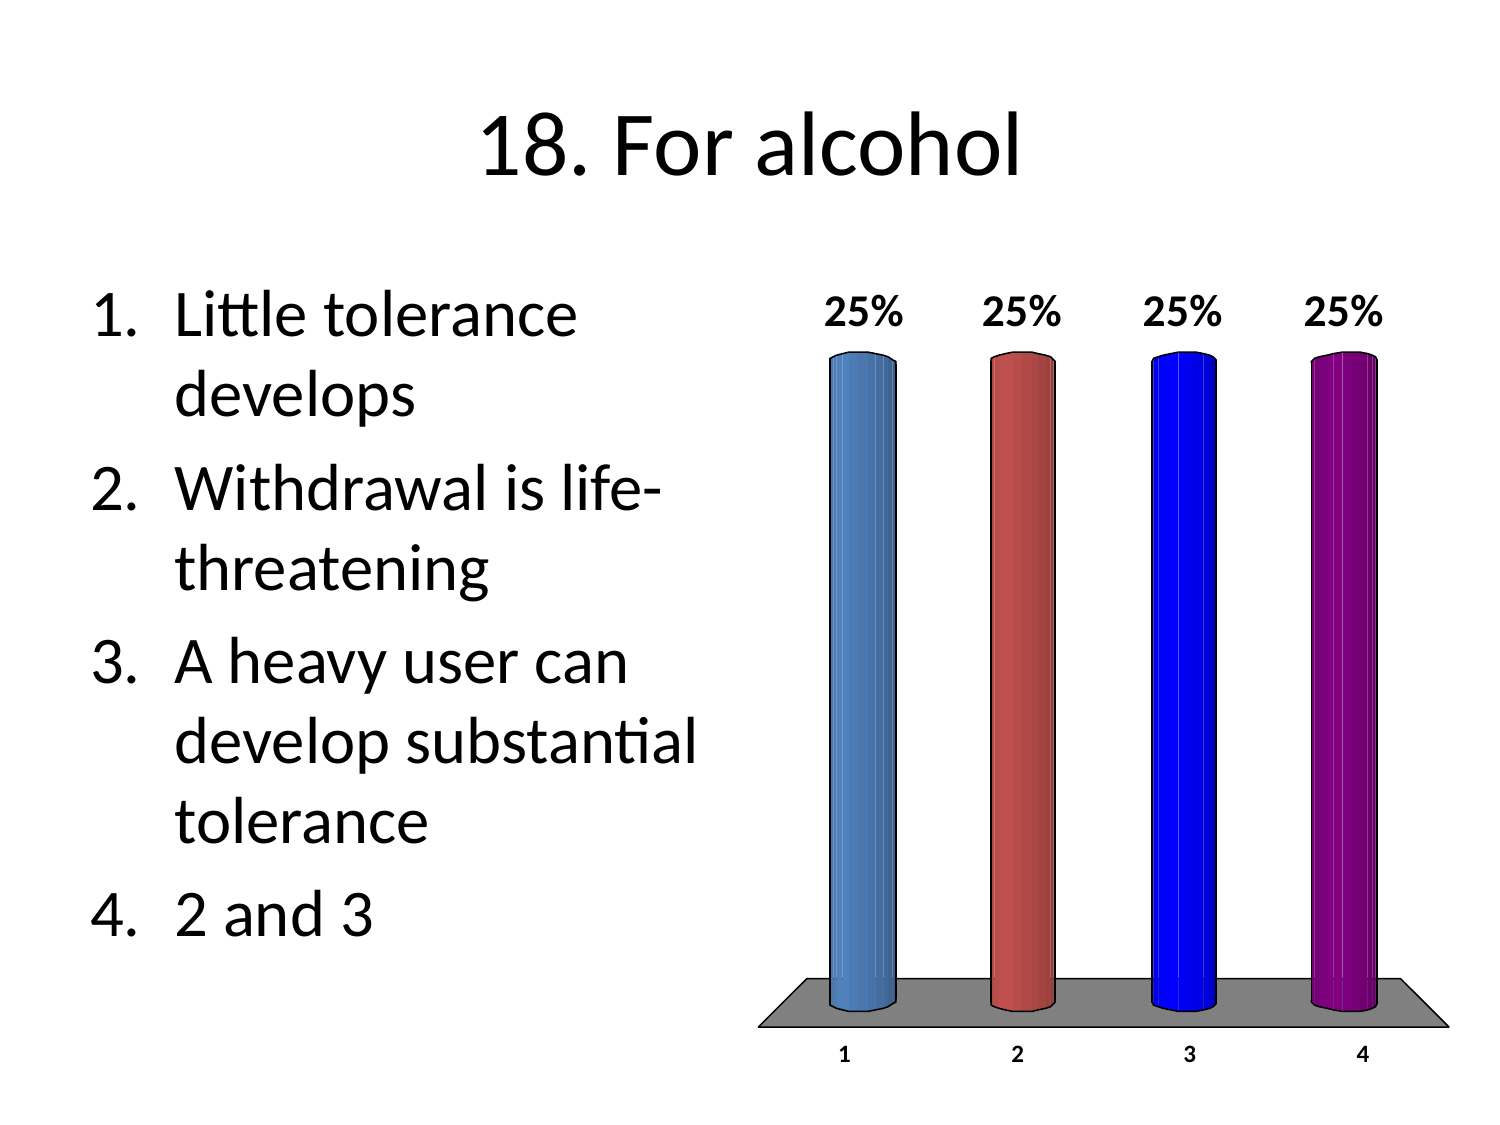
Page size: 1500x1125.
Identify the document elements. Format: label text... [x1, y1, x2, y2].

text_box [739, 270, 1490, 1115]
title 18. For alcohol [75, 45, 1425, 233]
list Little tolerance develops Withdrawal is life-threatening A heavy user can develop substantial tolerance 2 and 3 [75, 262, 750, 1005]
